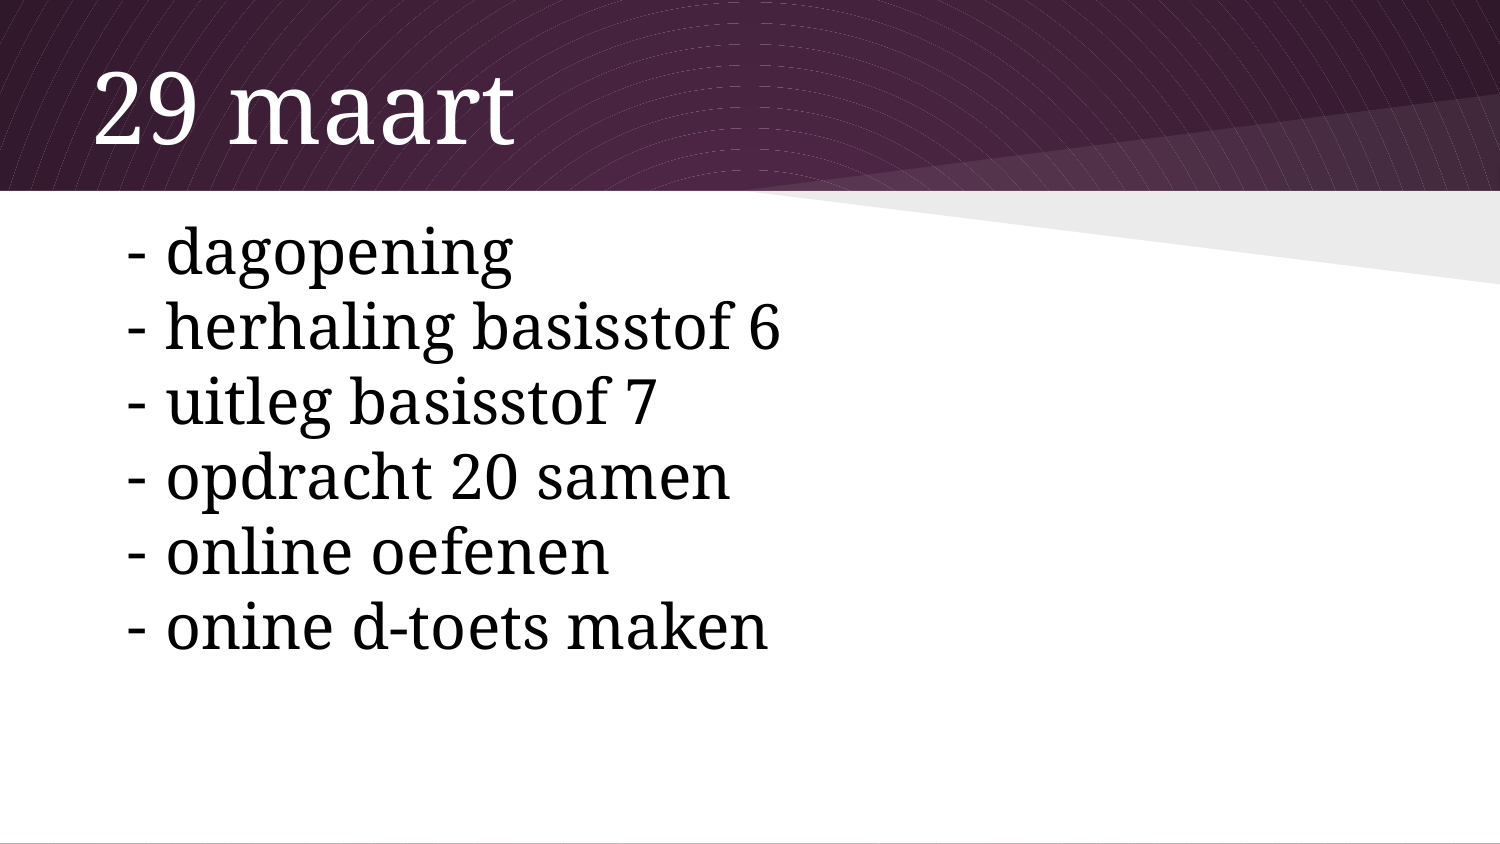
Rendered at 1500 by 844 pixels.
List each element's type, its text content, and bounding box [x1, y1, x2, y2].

list dagopening herhaling basisstof 6 uitleg basisstof 7 opdracht 20 samen online oefenen onine d-toets maken [75, 196, 1425, 808]
title 29 maart [75, 33, 1425, 175]
